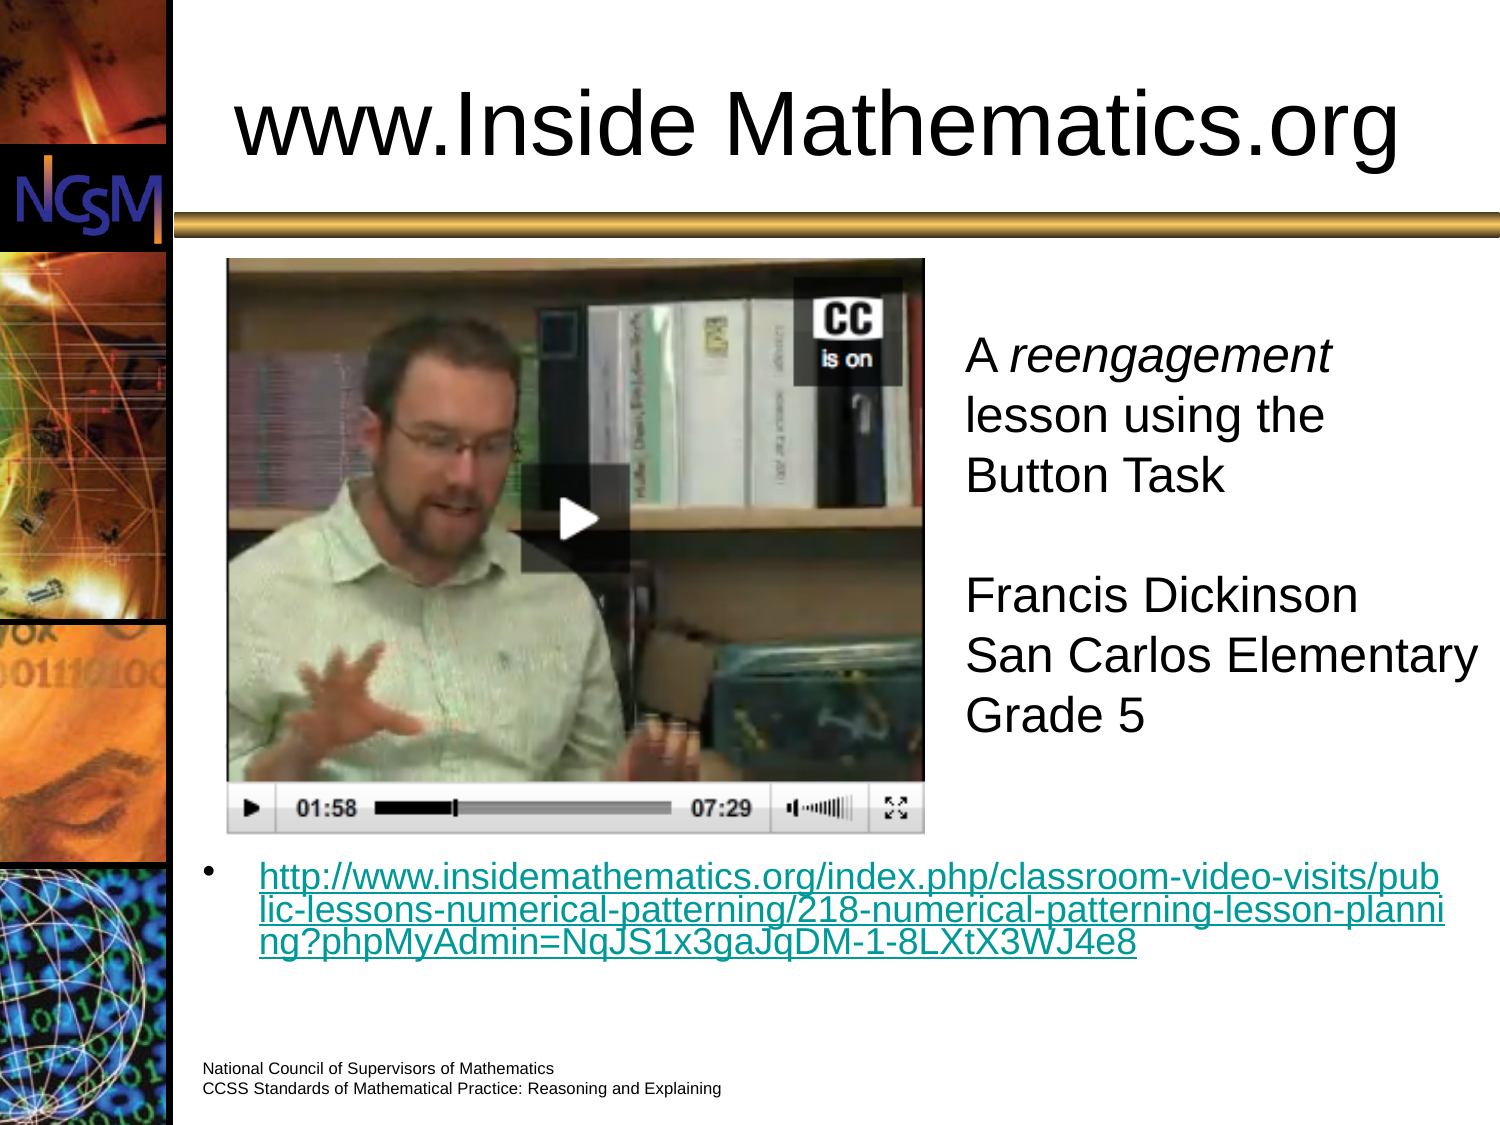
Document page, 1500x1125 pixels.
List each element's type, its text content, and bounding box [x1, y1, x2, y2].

picture [224, 257, 926, 839]
title www.Inside Mathematics.org [212, 24, 1425, 213]
picture [0, 869, 166, 1125]
slide_number National Council of Supervisors of Mathematics CCSS Standards of Mathematical Practice: Reasoning and Explaining [187, 1050, 900, 1125]
picture [0, 0, 167, 619]
text_box A reengagement lesson using the Button Task Francis Dickinson San Carlos Elementary Grade 5 [950, 315, 1494, 751]
list http://www.insidemathematics.org/index.php/classroom-video-visits/public-lessons-numerical-patterning/218-numerical-patterning-lesson-planning?phpMyAdmin=NqJS1x3gaJqDM-1-8LXtX3WJ4e8 [187, 849, 1463, 1013]
picture [0, 625, 166, 862]
